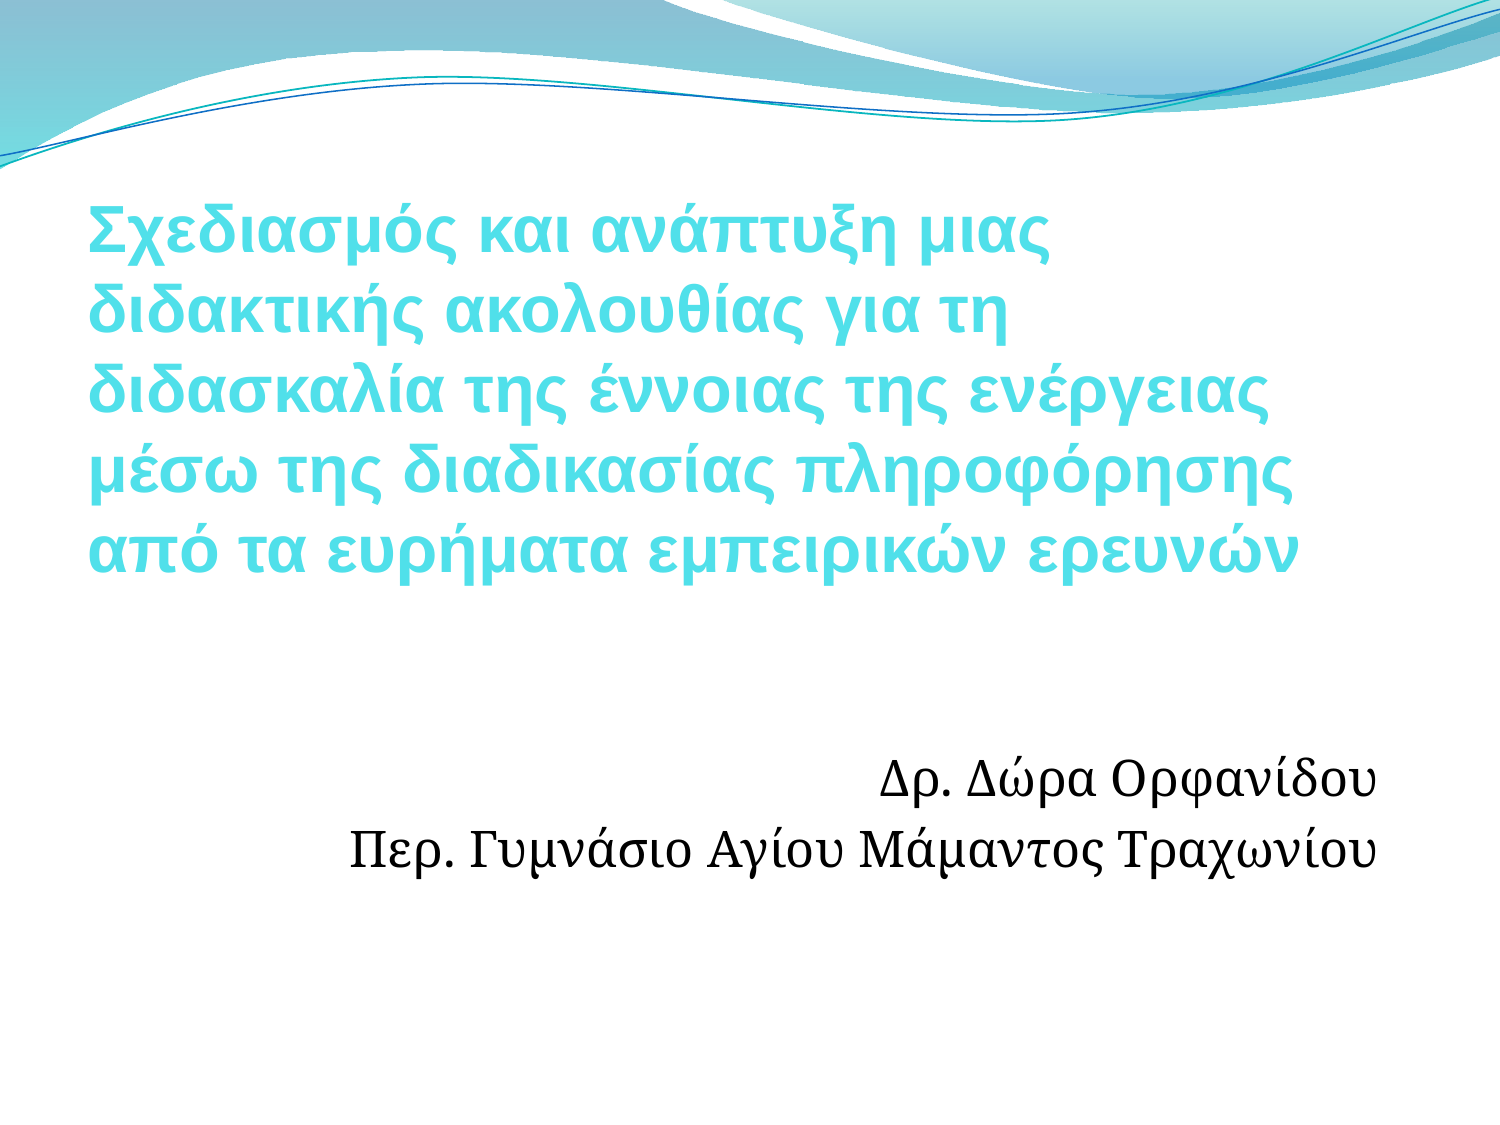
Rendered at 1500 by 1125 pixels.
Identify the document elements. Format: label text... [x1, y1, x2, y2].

subtitle Δρ. Δώρα Ορφανίδου Περ. Γυμνάσιο Αγίου Μάμαντος Τραχωνίου [100, 597, 1389, 886]
title Σχεδιασμός και ανάπτυξη μιας διδακτικής ακολουθίας για τη διδασκαλία της έννοιας της ενέργειας μέσω της διαδικασίας πληροφόρησης από τα ευρήματα εμπειρικών ερευνών [87, 160, 1376, 587]
